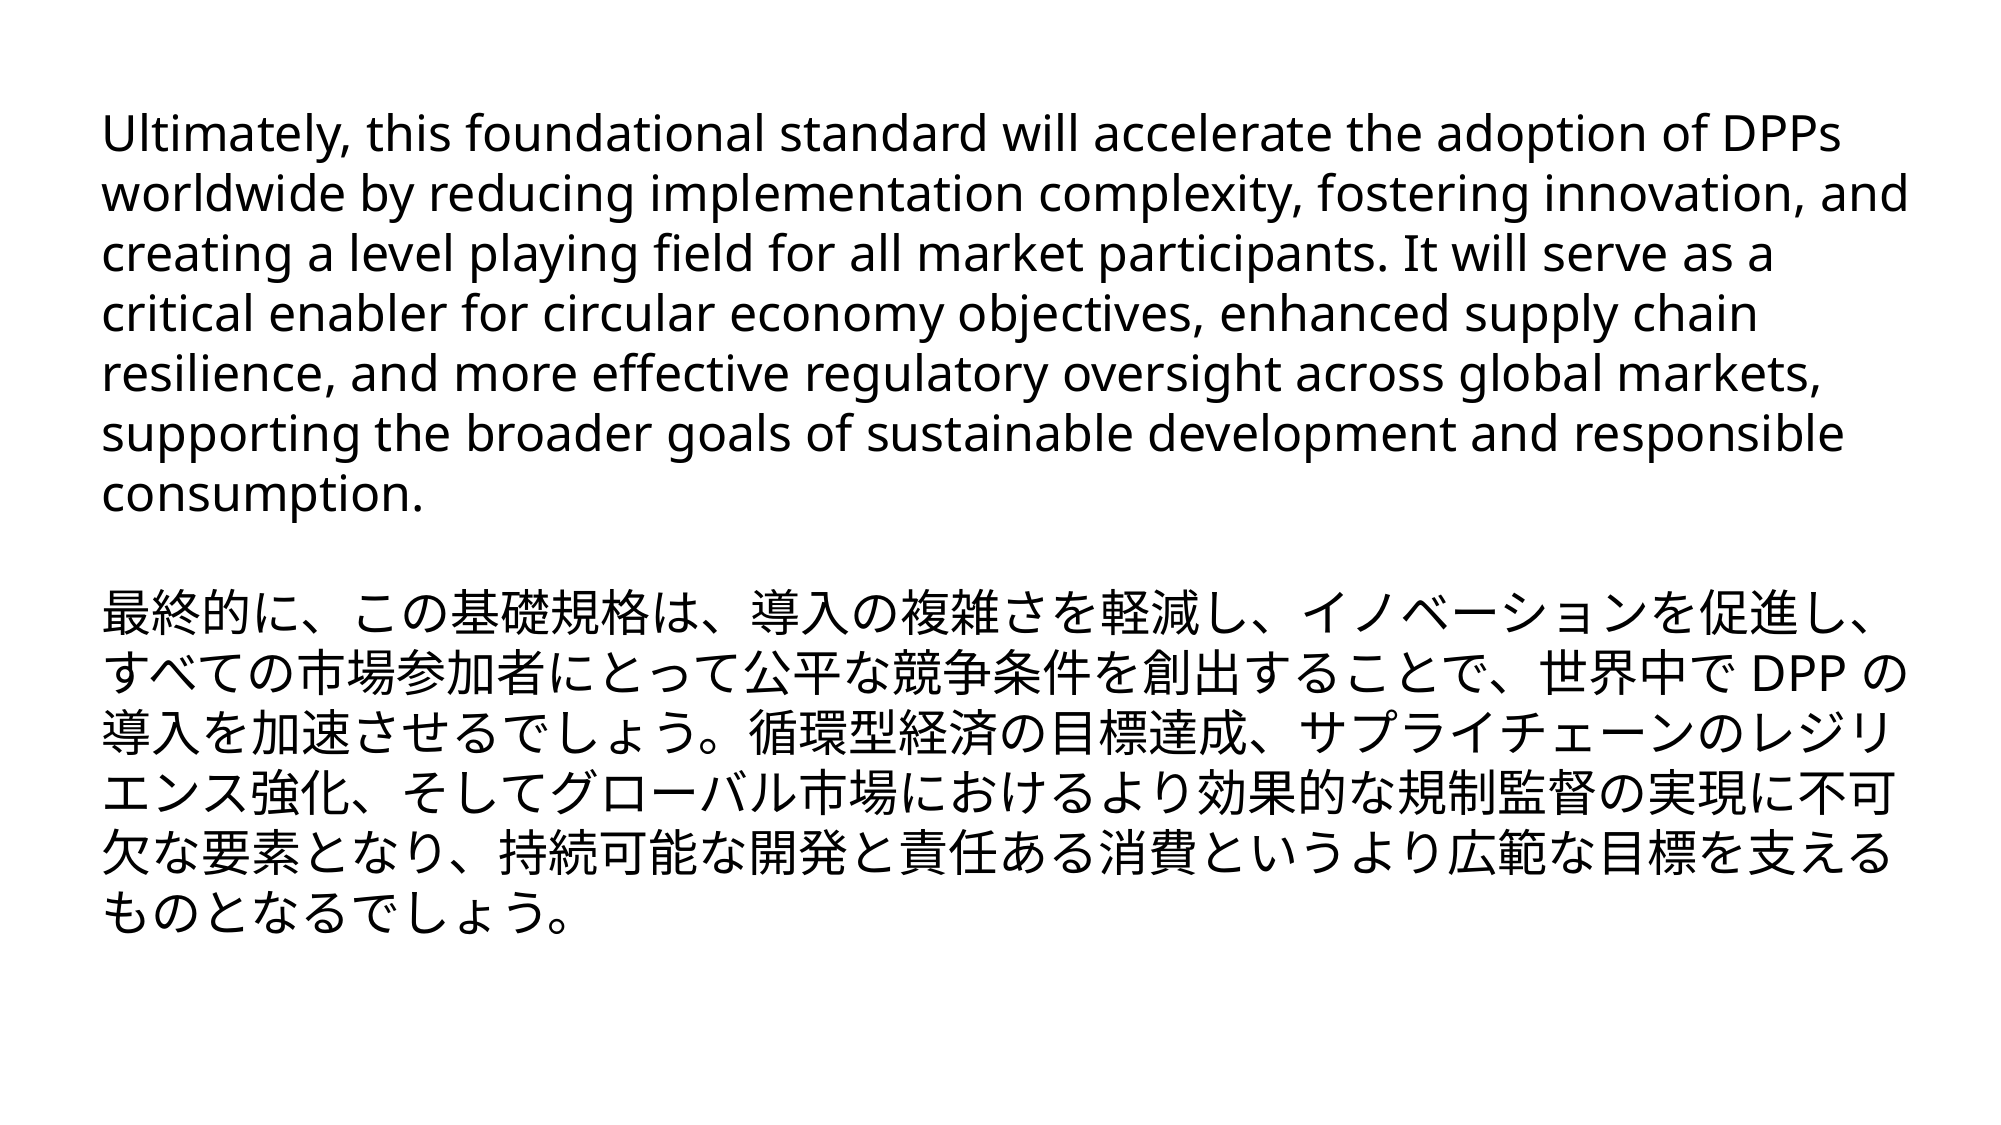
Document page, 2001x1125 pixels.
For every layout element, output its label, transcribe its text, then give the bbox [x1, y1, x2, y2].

text_box Ultimately, this foundational standard will accelerate the adoption of DPPs worldwide by reducing implementation complexity, fostering innovation, and creating a level playing field for all market participants. It will serve as a critical enabler for circular economy objectives, enhanced supply chain resilience, and more effective regulatory oversight across global markets, supporting the broader goals of sustainable development and responsible consumption. 最終的に、この基礎規格は、導入の複雑さを軽減し、イノベーションを促進し、すべての市場参加者にとって公平な競争条件を創出することで、世界中でDPPの導入を加速させるでしょう。循環型経済の目標達成、サプライチェーンのレジリエンス強化、そしてグローバル市場におけるより効果的な規制監督の実現に不可欠な要素となり、持続可能な開発と責任ある消費というより広範な目標を支えるものとなるでしょう。 [87, 94, 1933, 949]
